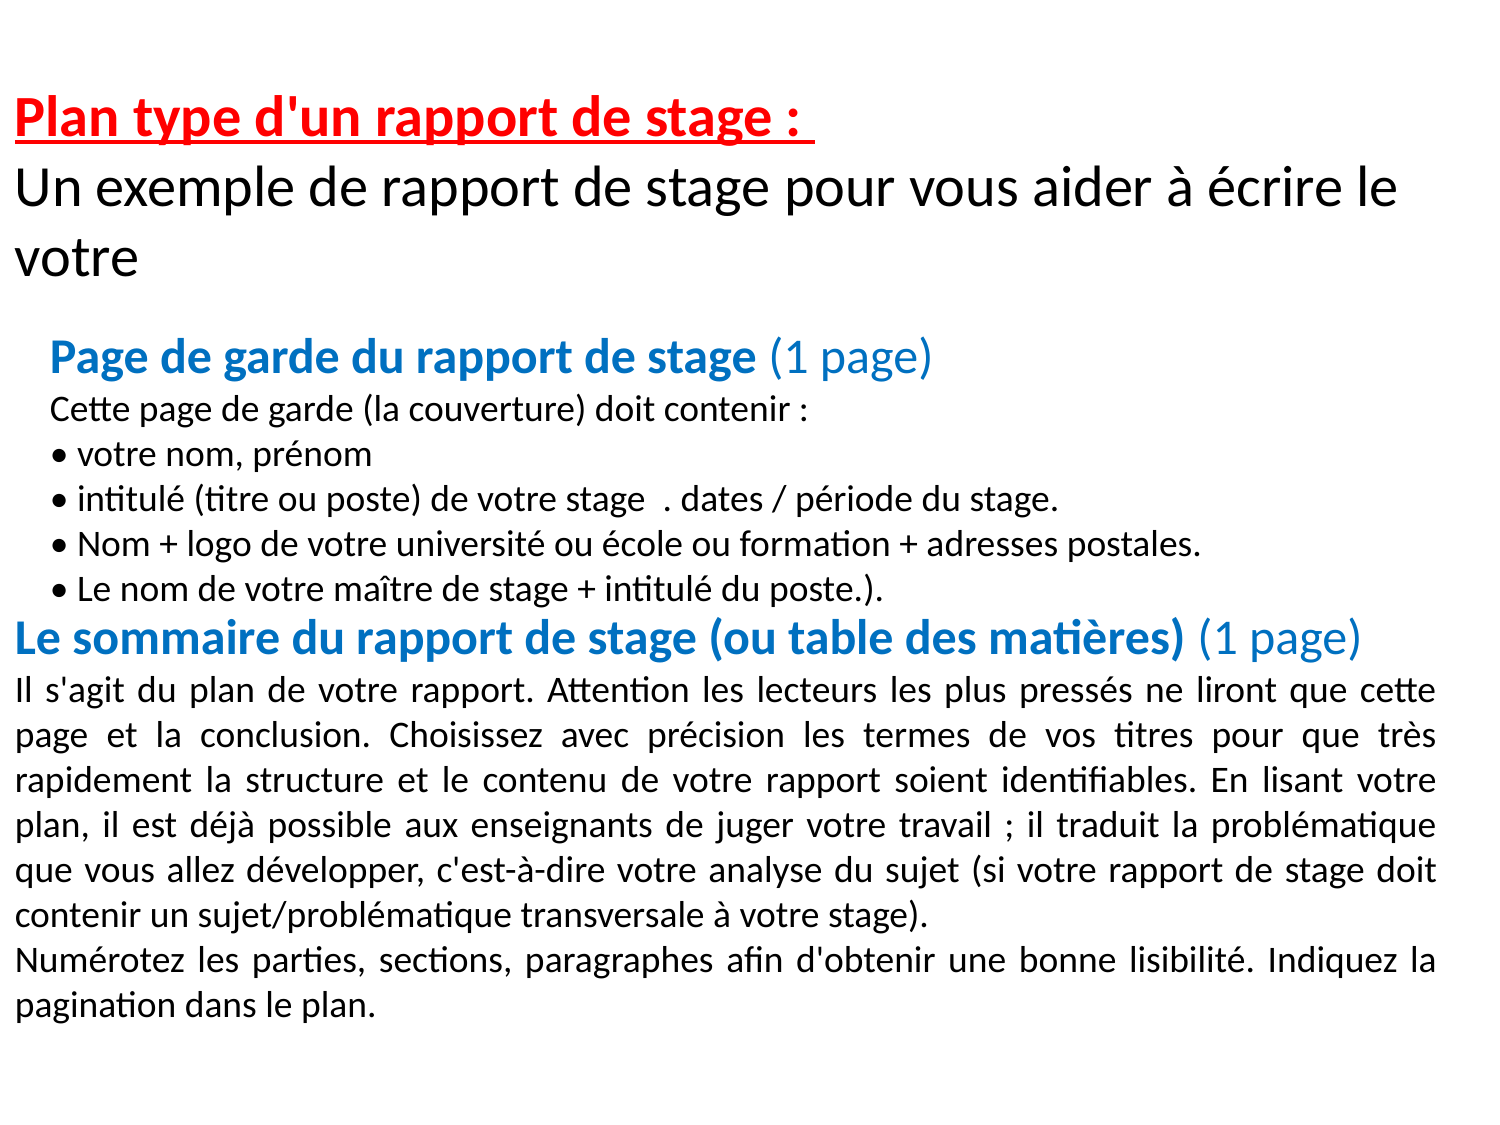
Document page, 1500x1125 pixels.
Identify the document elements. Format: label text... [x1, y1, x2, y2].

text_box Page de garde du rapport de stage (1 page) Cette page de garde (la couverture) doit contenir : • votre nom, prénom • intitulé (titre ou poste) de votre stage . dates / période du stage. • Nom + logo de votre université ou école ou formation + adresses postales. • Le nom de votre maître de stage + intitulé du poste.). [35, 316, 1430, 597]
text_box Le sommaire du rapport de stage (ou table des matières) (1 page) Il s'agit du plan de votre rapport. Attention les lecteurs les plus pressés ne liront que cette page et la conclusion. Choisissez avec précision les termes de vos titres pour que très rapidement la structure et le contenu de votre rapport soient identifiables. En lisant votre plan, il est déjà possible aux enseignants de juger votre travail ; il traduit la problématique que vous allez développer, c'est-à-dire votre analyse du sujet (si votre rapport de stage doit contenir un sujet/problématique transversale à votre stage). Numérotez les parties, sections, paragraphes afin d'obtenir une bonne lisibilité. Indiquez la pagination dans le plan. [0, 597, 1453, 1033]
text_box Plan type d'un rapport de stage : Un exemple de rapport de stage pour vous aider à écrire le votre [0, 70, 1453, 295]
